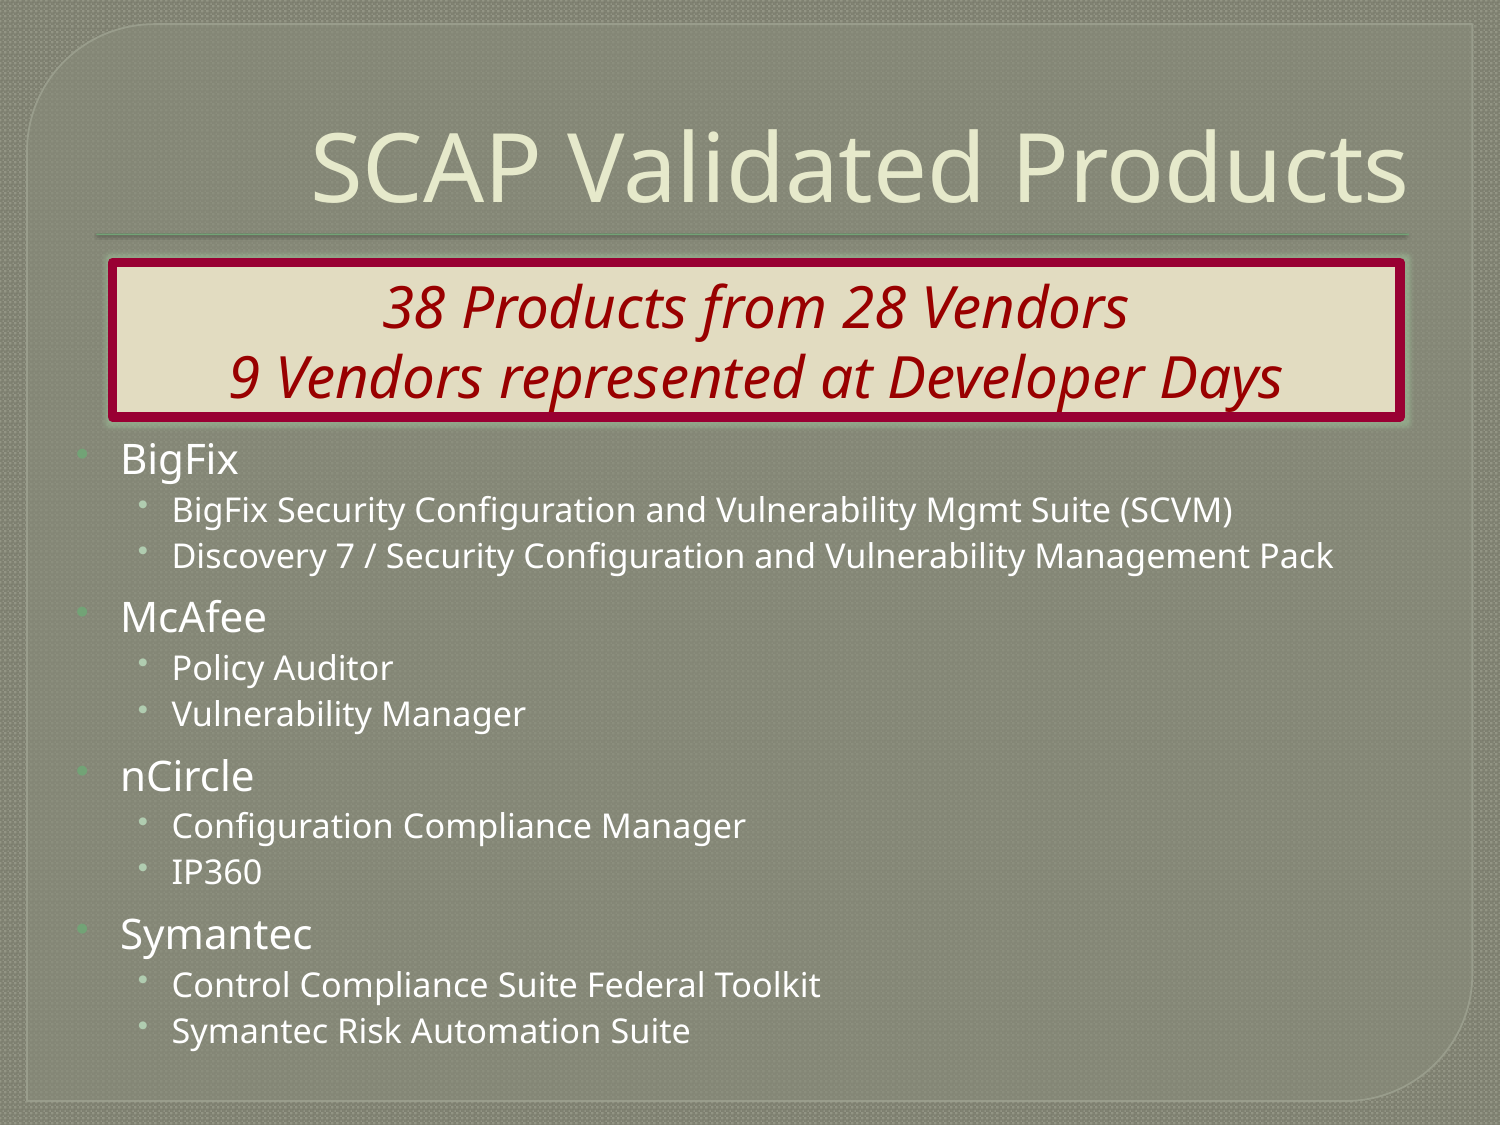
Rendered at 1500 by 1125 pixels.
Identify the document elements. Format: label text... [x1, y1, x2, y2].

text_box 38 Products from 28 Vendors 9 Vendors represented at Developer Days [112, 262, 1400, 418]
title SCAP Validated Products [75, 41, 1425, 230]
list BigFix BigFix Security Configuration and Vulnerability Mgmt Suite (SCVM) Discovery 7 / Security Configuration and Vulnerability Management Pack McAfee Policy Auditor Vulnerability Manager nCircle Configuration Compliance Manager IP360 Symantec Control Compliance Suite Federal Toolkit Symantec Risk Automation Suite [62, 424, 1463, 1063]
